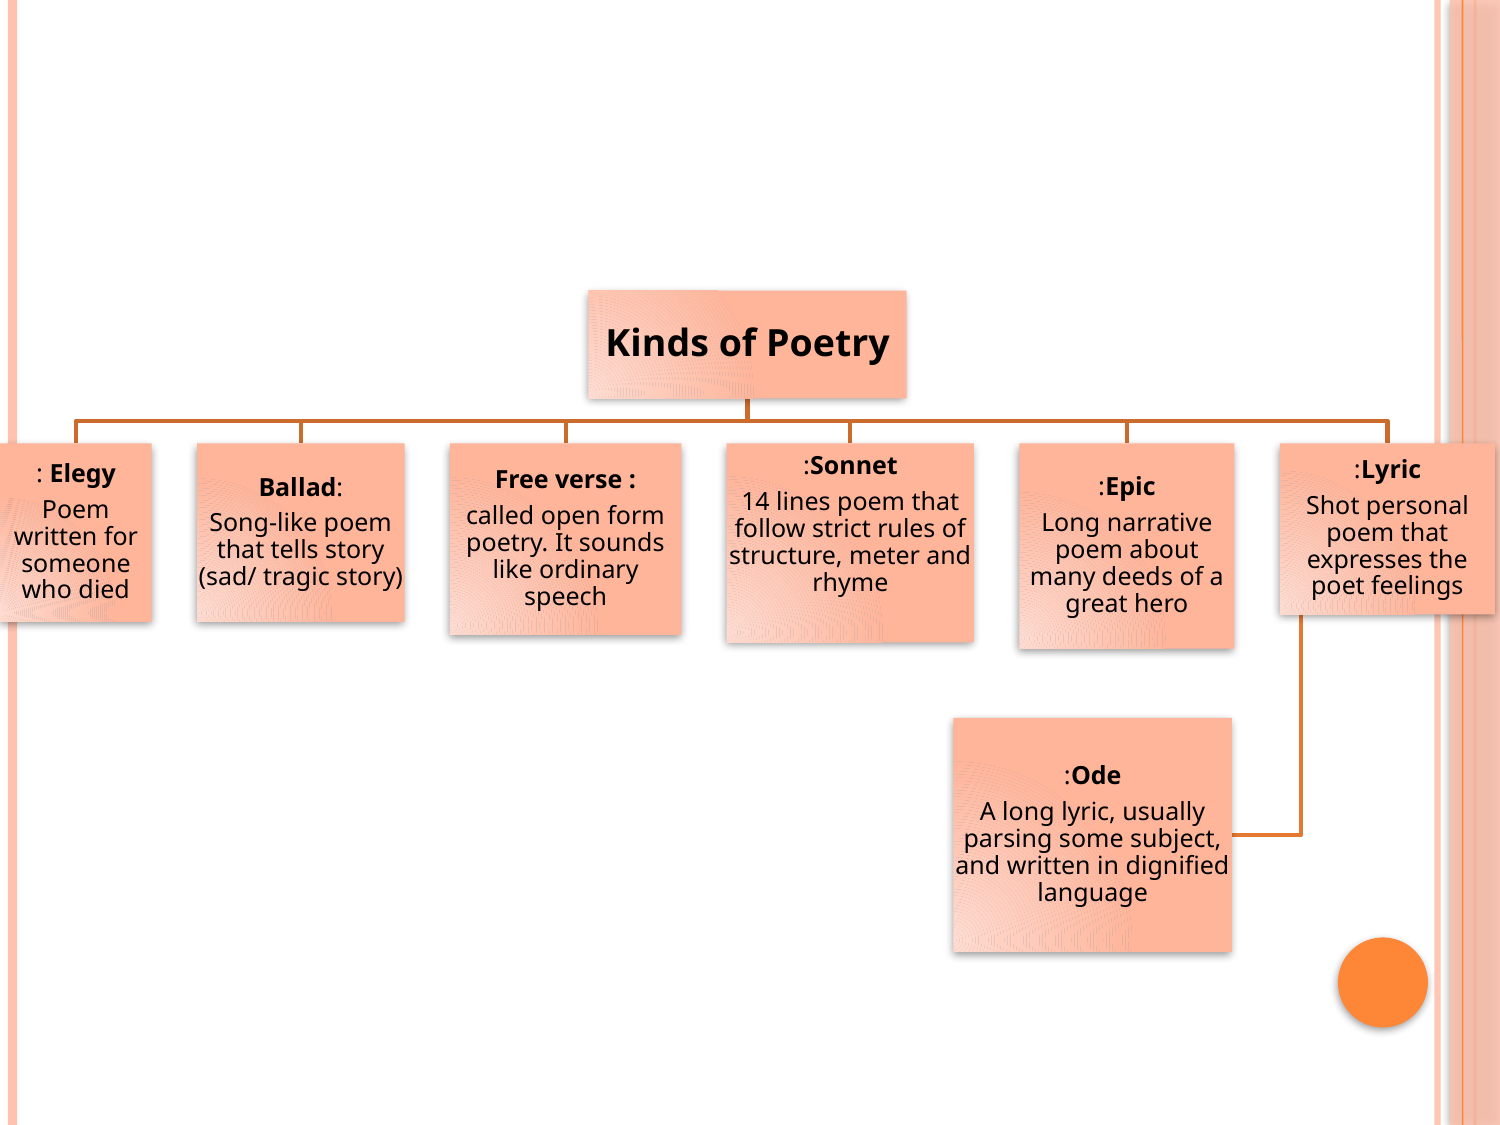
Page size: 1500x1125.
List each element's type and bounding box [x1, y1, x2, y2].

list [0, 195, 1500, 989]
